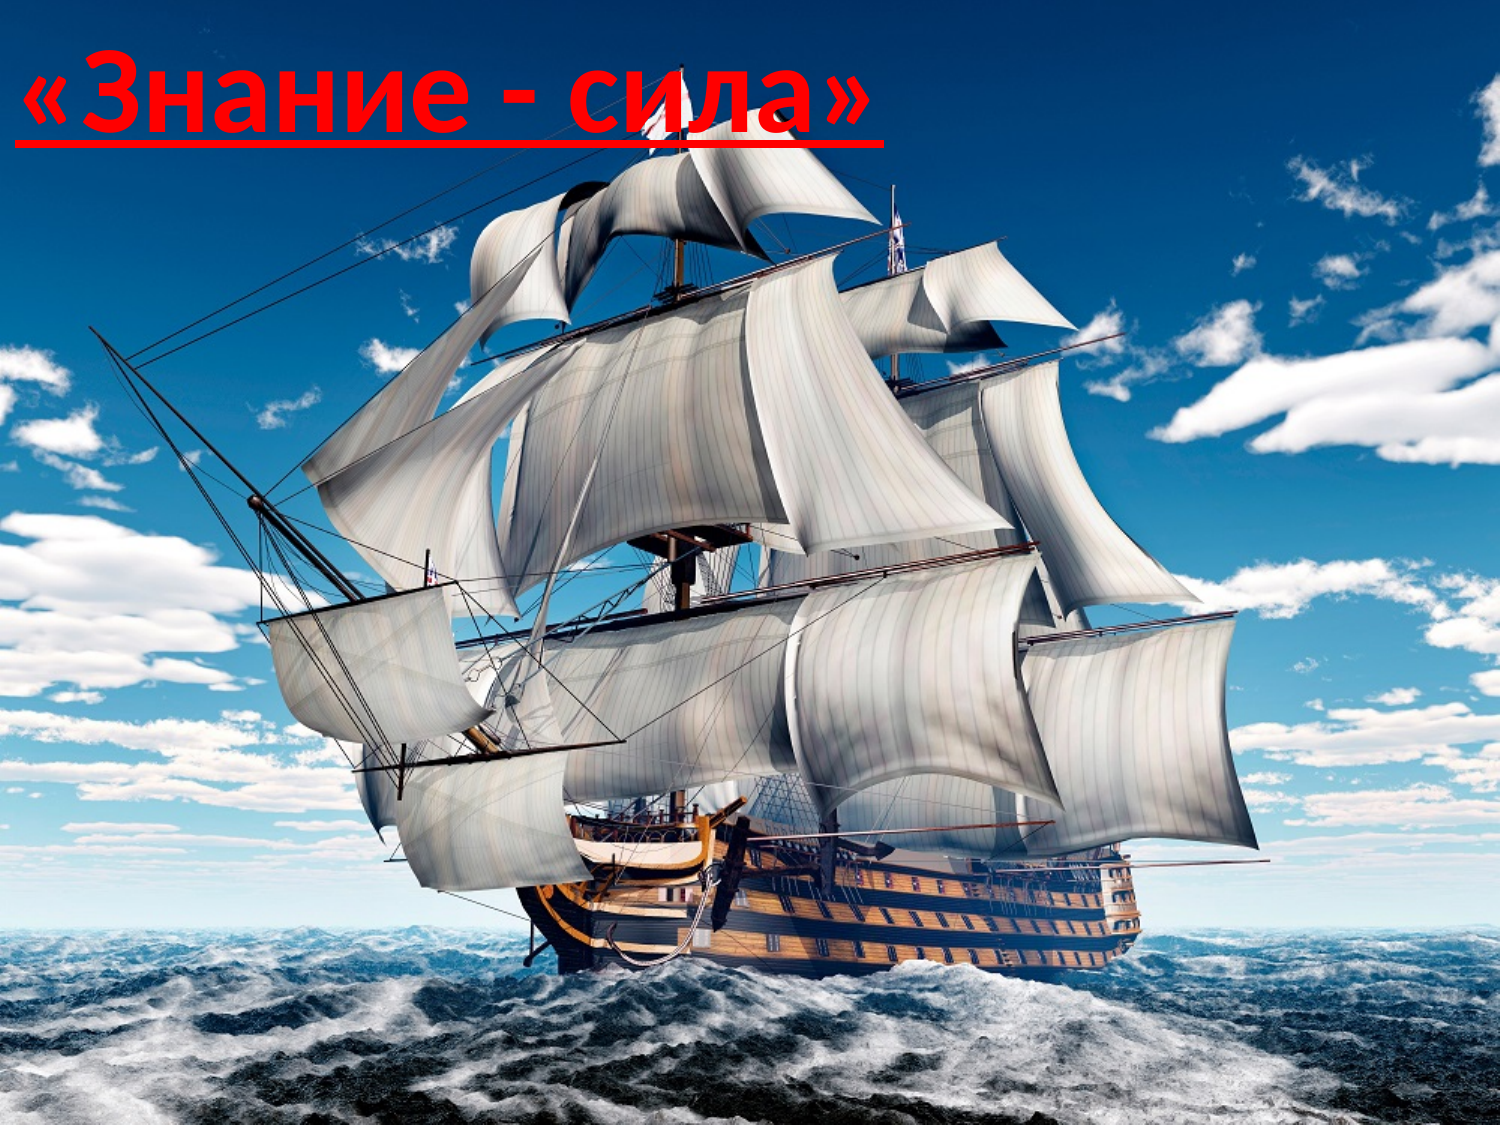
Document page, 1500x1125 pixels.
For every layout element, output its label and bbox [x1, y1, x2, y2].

list [0, 0, 1500, 1125]
